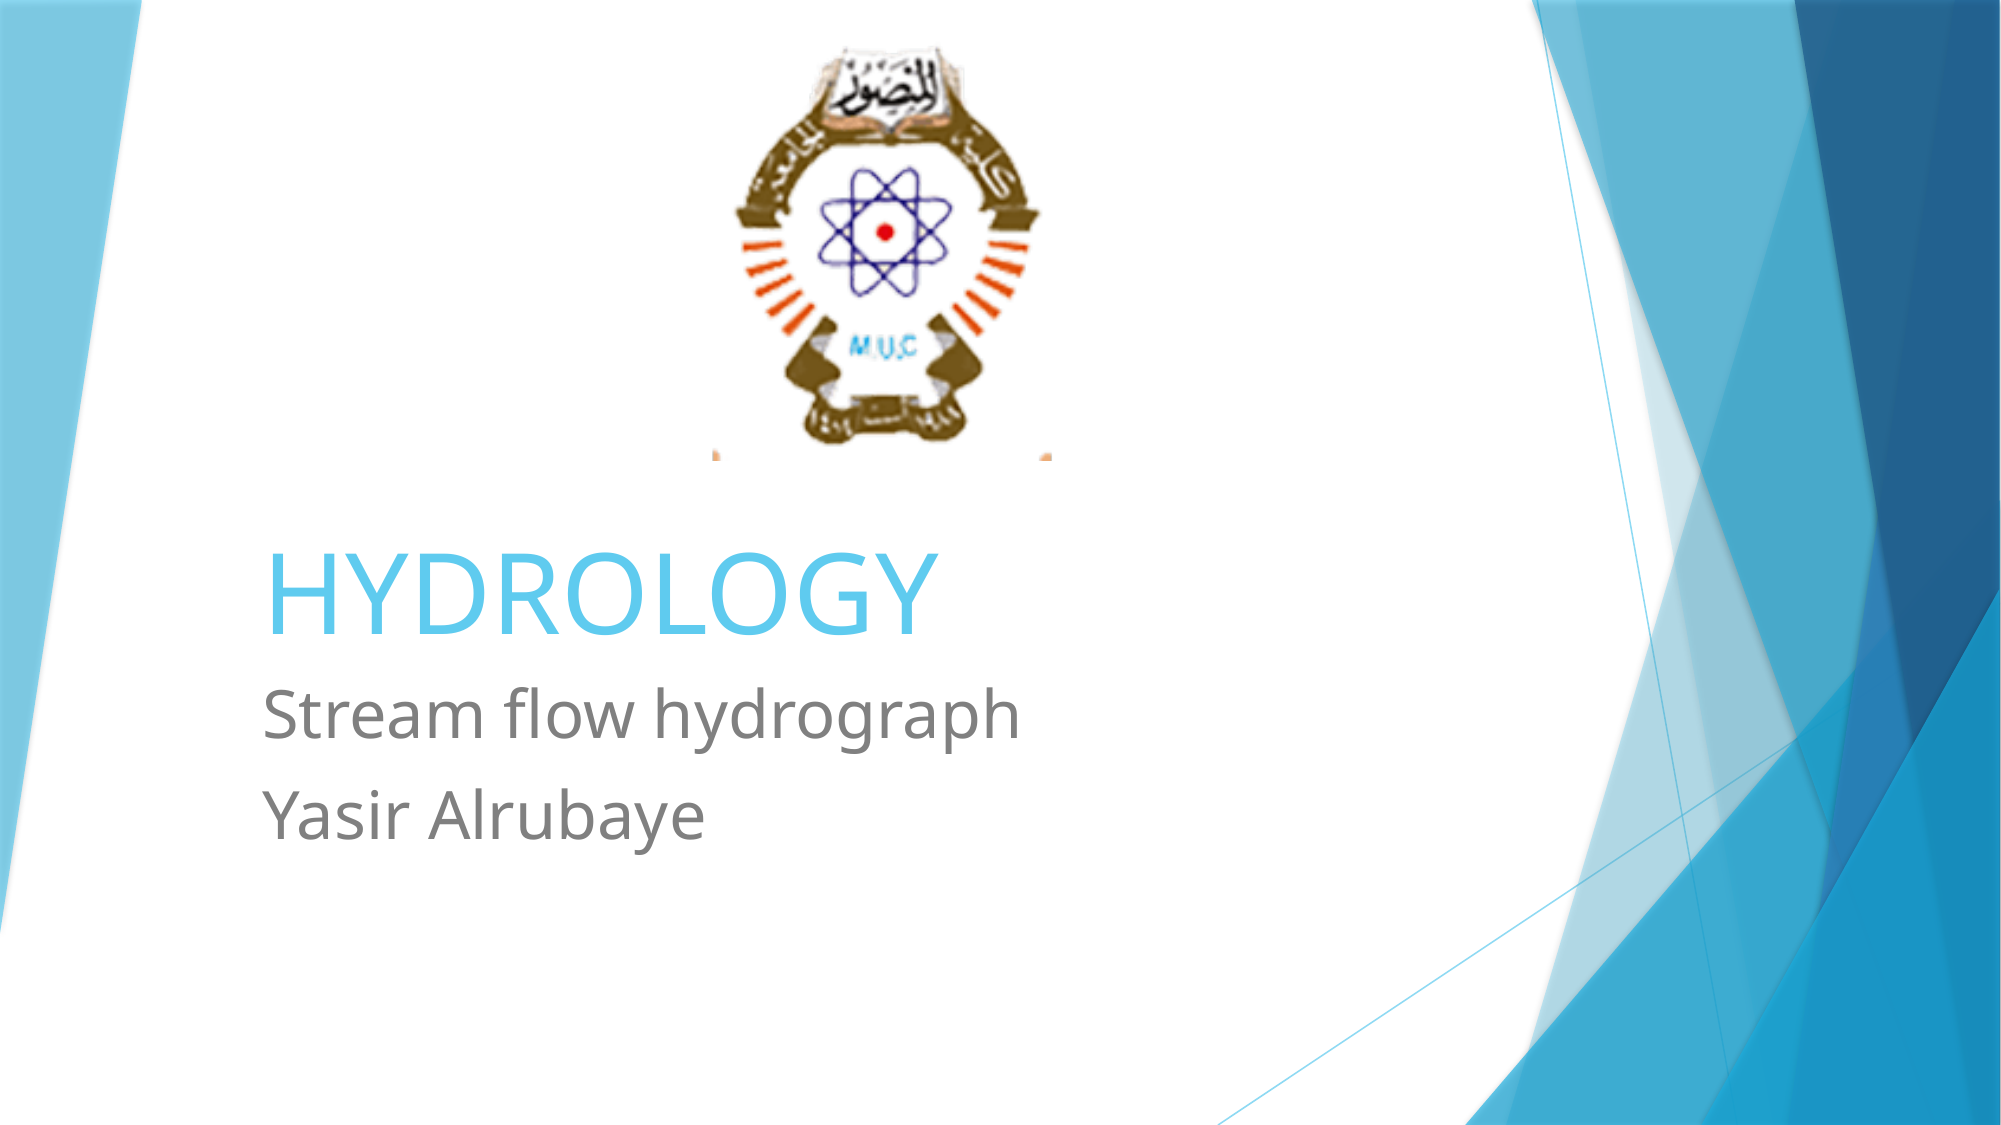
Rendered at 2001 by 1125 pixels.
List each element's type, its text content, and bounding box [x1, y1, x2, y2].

subtitle Stream flow hydrograph Yasir Alrubaye [247, 664, 1522, 845]
title HYDROLOGY [247, 394, 1522, 664]
picture [671, 32, 1098, 461]
